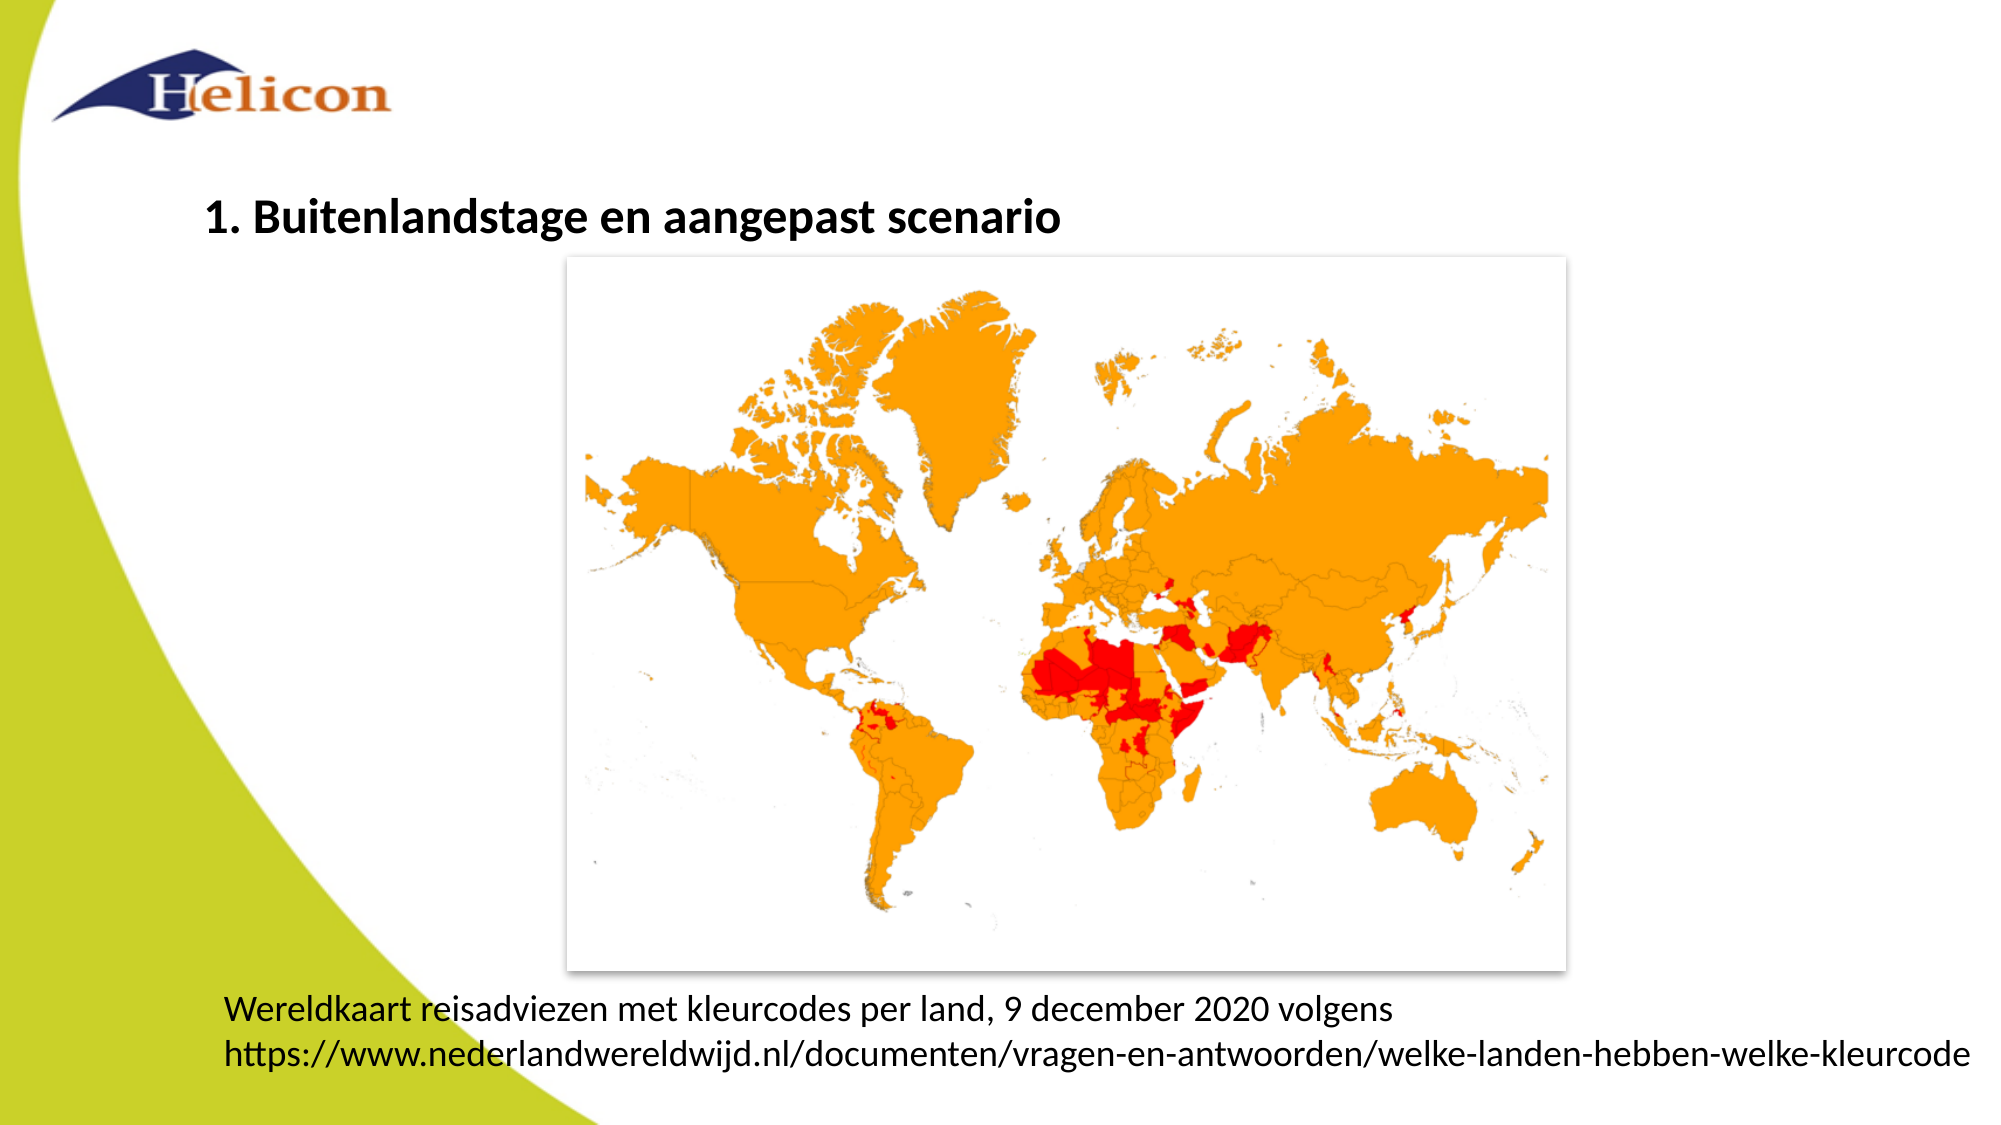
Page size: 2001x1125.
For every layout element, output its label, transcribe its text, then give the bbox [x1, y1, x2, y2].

text_box Wereldkaart reisadviezen met kleurcodes per land, 9 december 2020 volgens https://www.nederlandwereldwijd.nl/documenten/vragen-en-antwoorden/welke-landen-hebben-welke-kleurcode [209, 976, 2000, 1082]
text_box 1. Buitenlandstage en aangepast scenario [188, 175, 1229, 251]
picture [0, 0, 2000, 1125]
